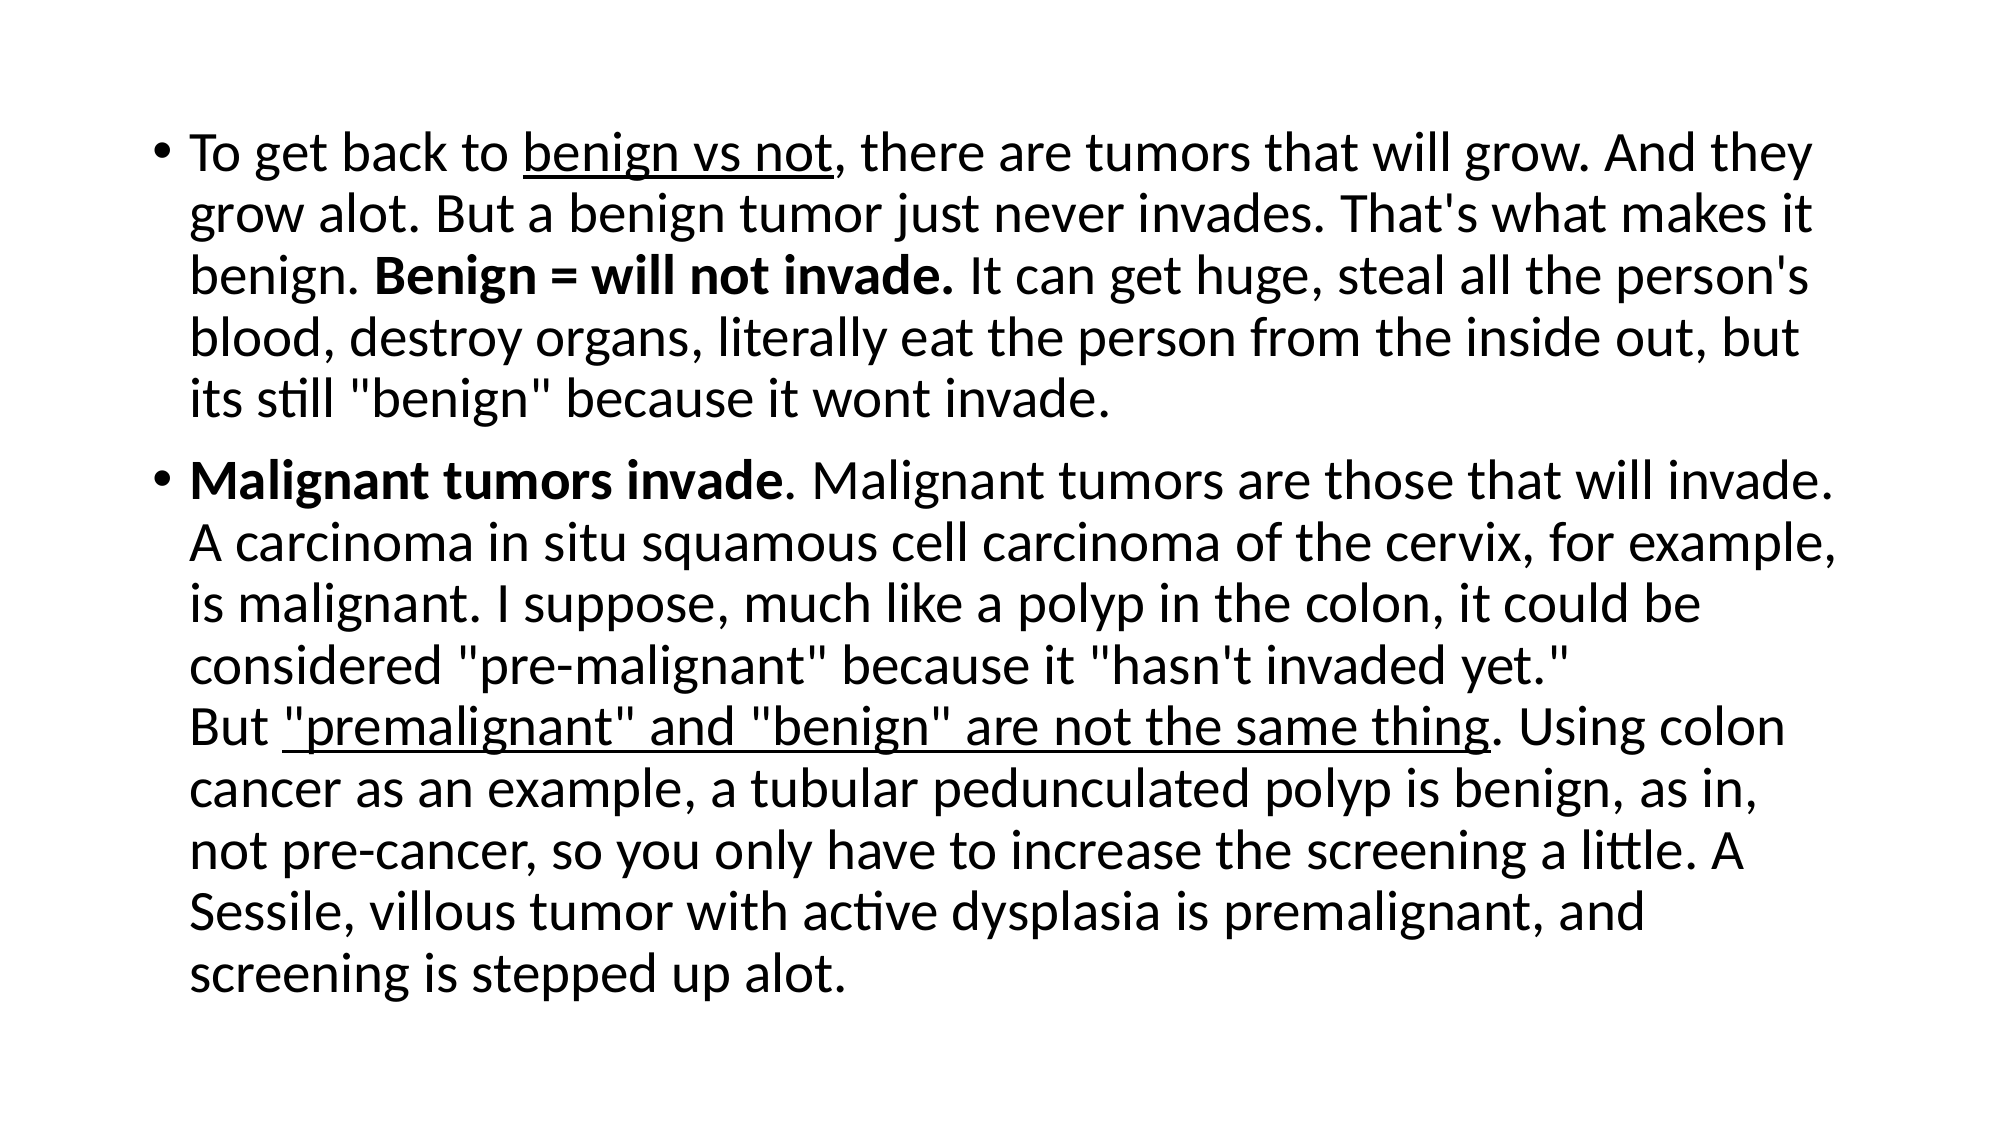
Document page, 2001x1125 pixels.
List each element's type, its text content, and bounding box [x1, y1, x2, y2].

list To get back to benign vs not, there are tumors that will grow. And they grow alot. But a benign tumor just never invades. That's what makes it benign. Benign = will not invade. It can get huge, steal all the person's blood, destroy organs, literally eat the person from the inside out, but its still "benign" because it wont invade. Malignant tumors invade. Malignant tumors are those that will invade. A carcinoma in situ squamous cell carcinoma of the cervix, for example, is malignant. I suppose, much like a polyp in the colon, it could be considered "pre-malignant" because it "hasn't invaded yet." But "premalignant" and "benign" are not the same thing. Using colon cancer as an example, a tubular pedunculated polyp is benign, as in, not pre-cancer, so you only have to increase the screening a little. A Sessile, villous tumor with active dysplasia is premalignant, and screening is stepped up alot. [137, 114, 1863, 1014]
